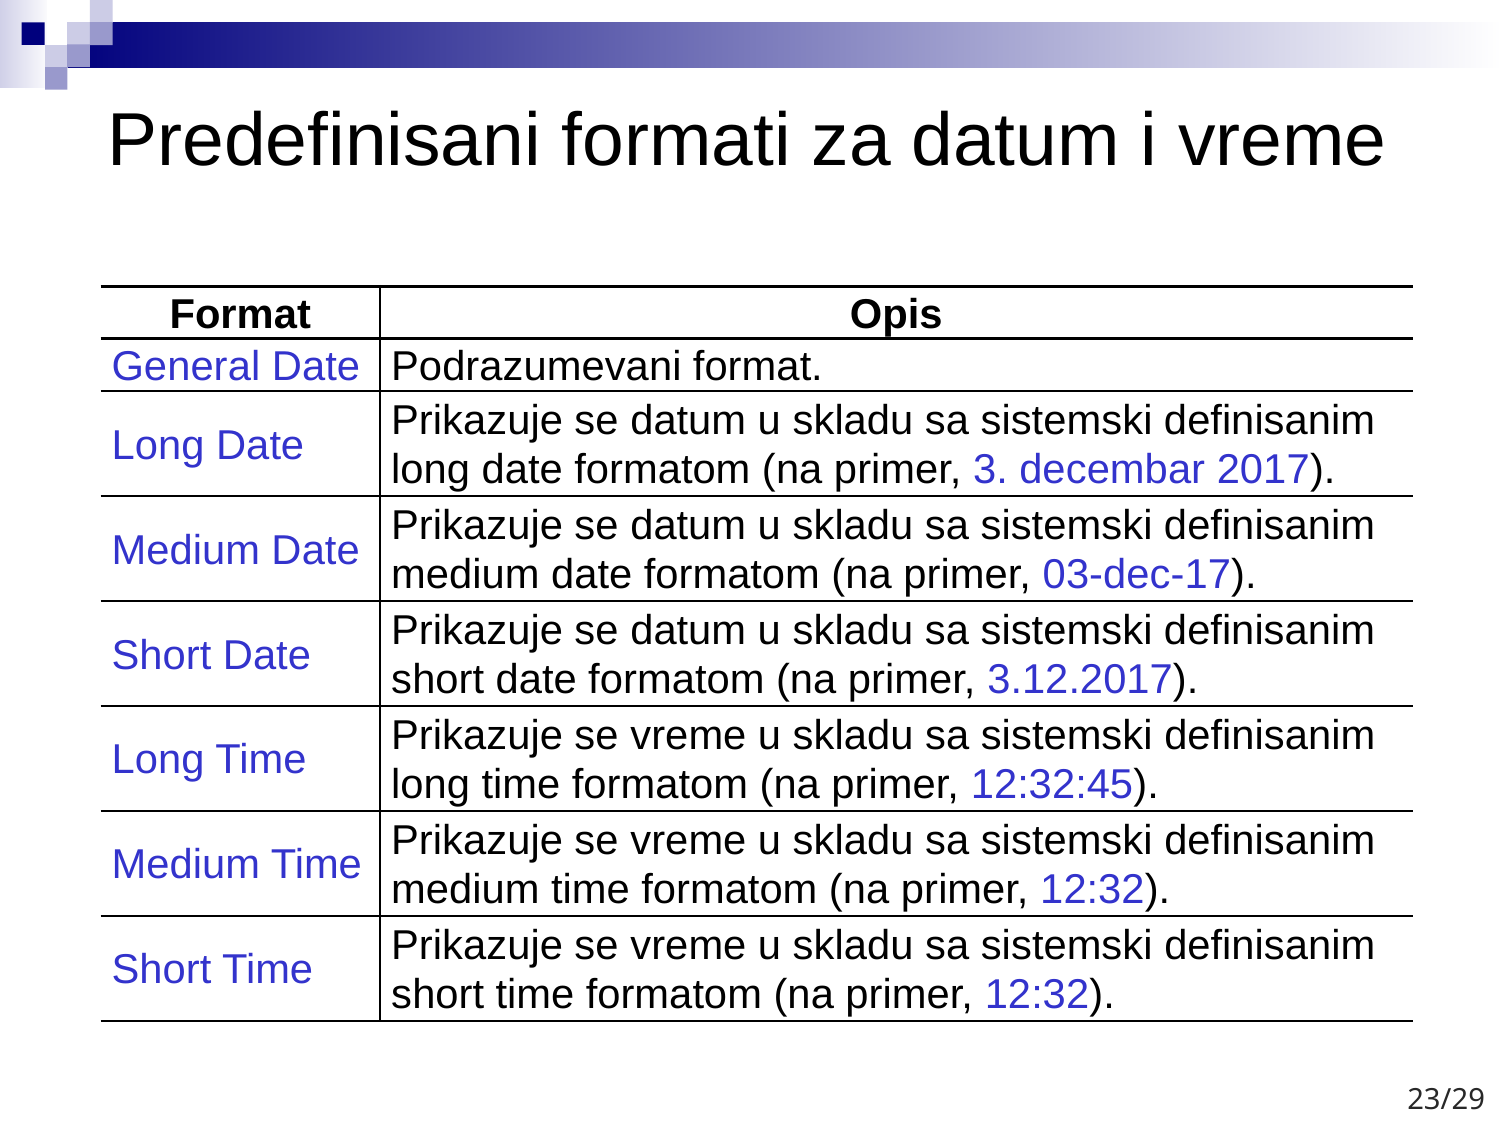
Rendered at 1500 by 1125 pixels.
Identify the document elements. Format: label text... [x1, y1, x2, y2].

text_box 23/29 [1374, 1072, 1500, 1123]
table_cell Medium Date [101, 497, 379, 600]
table_cell Prikazuje se datum u skladu sa sistemski definisanim long date formatom (na primer, 3. decembar 2017). [381, 392, 1413, 495]
title Predefinisani formati za datum i vreme [92, 75, 1418, 197]
table_cell Short Time [101, 917, 379, 1020]
table_cell Long Date [101, 392, 379, 495]
table_cell Prikazuje se datum u skladu sa sistemski definisanim short date formatom (na primer, 3.12.2017). [381, 602, 1413, 705]
table_cell Prikazuje se vreme u skladu sa sistemski definisanim short time formatom (na primer, 12:32). [381, 917, 1413, 1020]
table_cell Prikazuje se vreme u skladu sa sistemski definisanim medium time formatom (na primer, 12:32). [381, 812, 1413, 915]
table_cell General Date [101, 340, 379, 390]
table_cell Prikazuje se datum u skladu sa sistemski definisanim medium date formatom (na primer, 03-dec-17). [381, 497, 1413, 600]
table_cell Long Time [101, 707, 379, 810]
table_header Format [101, 288, 379, 337]
table_cell Medium Time [101, 812, 379, 915]
table_cell Short Date [101, 602, 379, 705]
table_cell Prikazuje se vreme u skladu sa sistemski definisanim long time formatom (na primer, 12:32:45). [381, 707, 1413, 810]
table_header Opis [381, 288, 1413, 337]
table_cell Podrazumevani format. [381, 340, 1413, 390]
